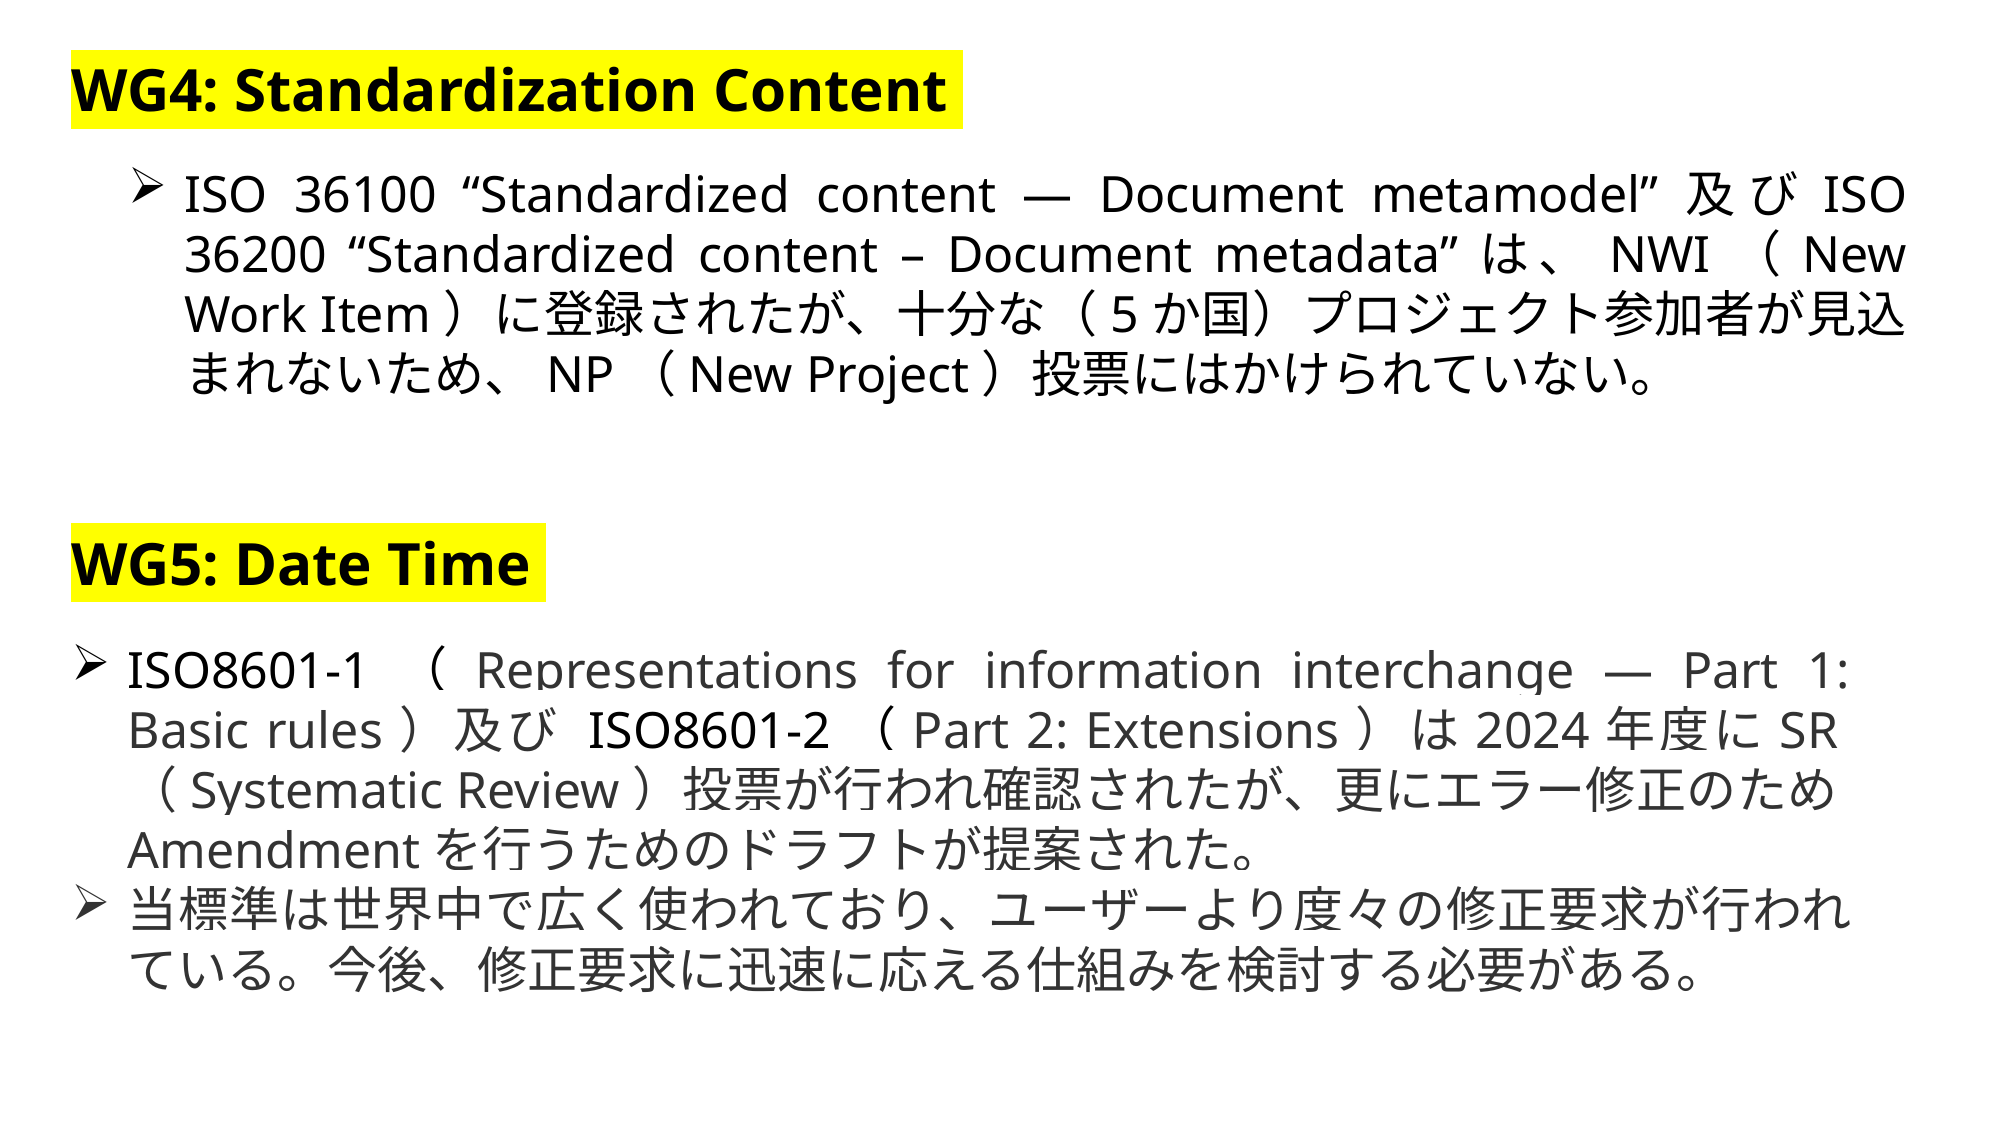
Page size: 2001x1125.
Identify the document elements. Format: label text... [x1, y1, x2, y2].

text_box WG4: Standardization Content [56, 46, 1057, 131]
text_box ISO 36100 “Standardized content — Document metamodel”及びISO 36200 “Standardized content – Document metadata”は、NWI（New Work Item）に登録されたが、十分な（5か国）プロジェクト参加者が見込まれないため、NP（New Project）投票にはかけられていない。 [113, 154, 1922, 410]
text_box WG5: Date Time [56, 519, 1057, 605]
text_box ISO8601-1（Representations for information interchange — Part 1: Basic rules）及び ISO8601-2（Part 2: Extensions）は2024年度にSR（Systematic Review）投票が行われ確認されたが、更にエラー修正のためAmendmentを行うためのドラフトが提案された。 当標準は世界中で広く使われており、ユーザーより度々の修正要求が行われている。今後、修正要求に迅速に応える仕組みを検討する必要がある。 [56, 630, 1865, 1006]
